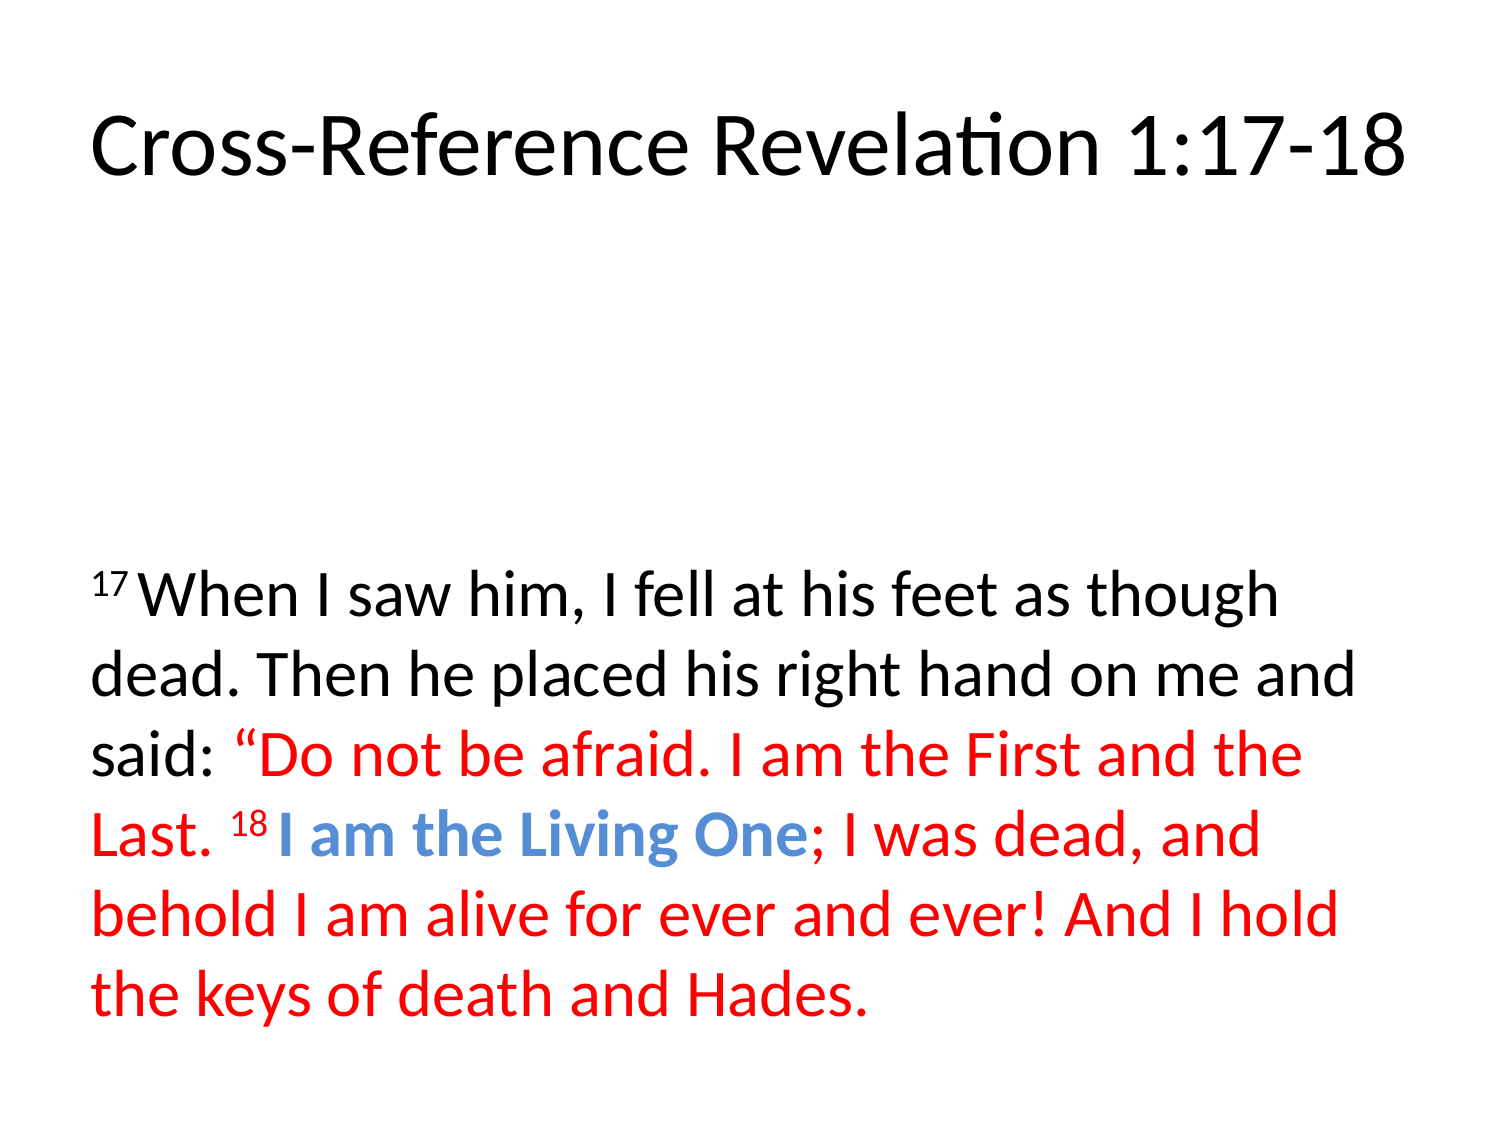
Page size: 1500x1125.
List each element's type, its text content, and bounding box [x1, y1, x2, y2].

title Cross-Reference Revelation 1:17-18 [75, 45, 1425, 233]
list 17 When I saw him, I fell at his feet as though dead. Then he placed his right hand on me and said: “Do not be afraid. I am the First and the Last. 18 I am the Living One; I was dead, and behold I am alive for ever and ever! And I hold the keys of death and Hades. [75, 262, 1425, 1005]
